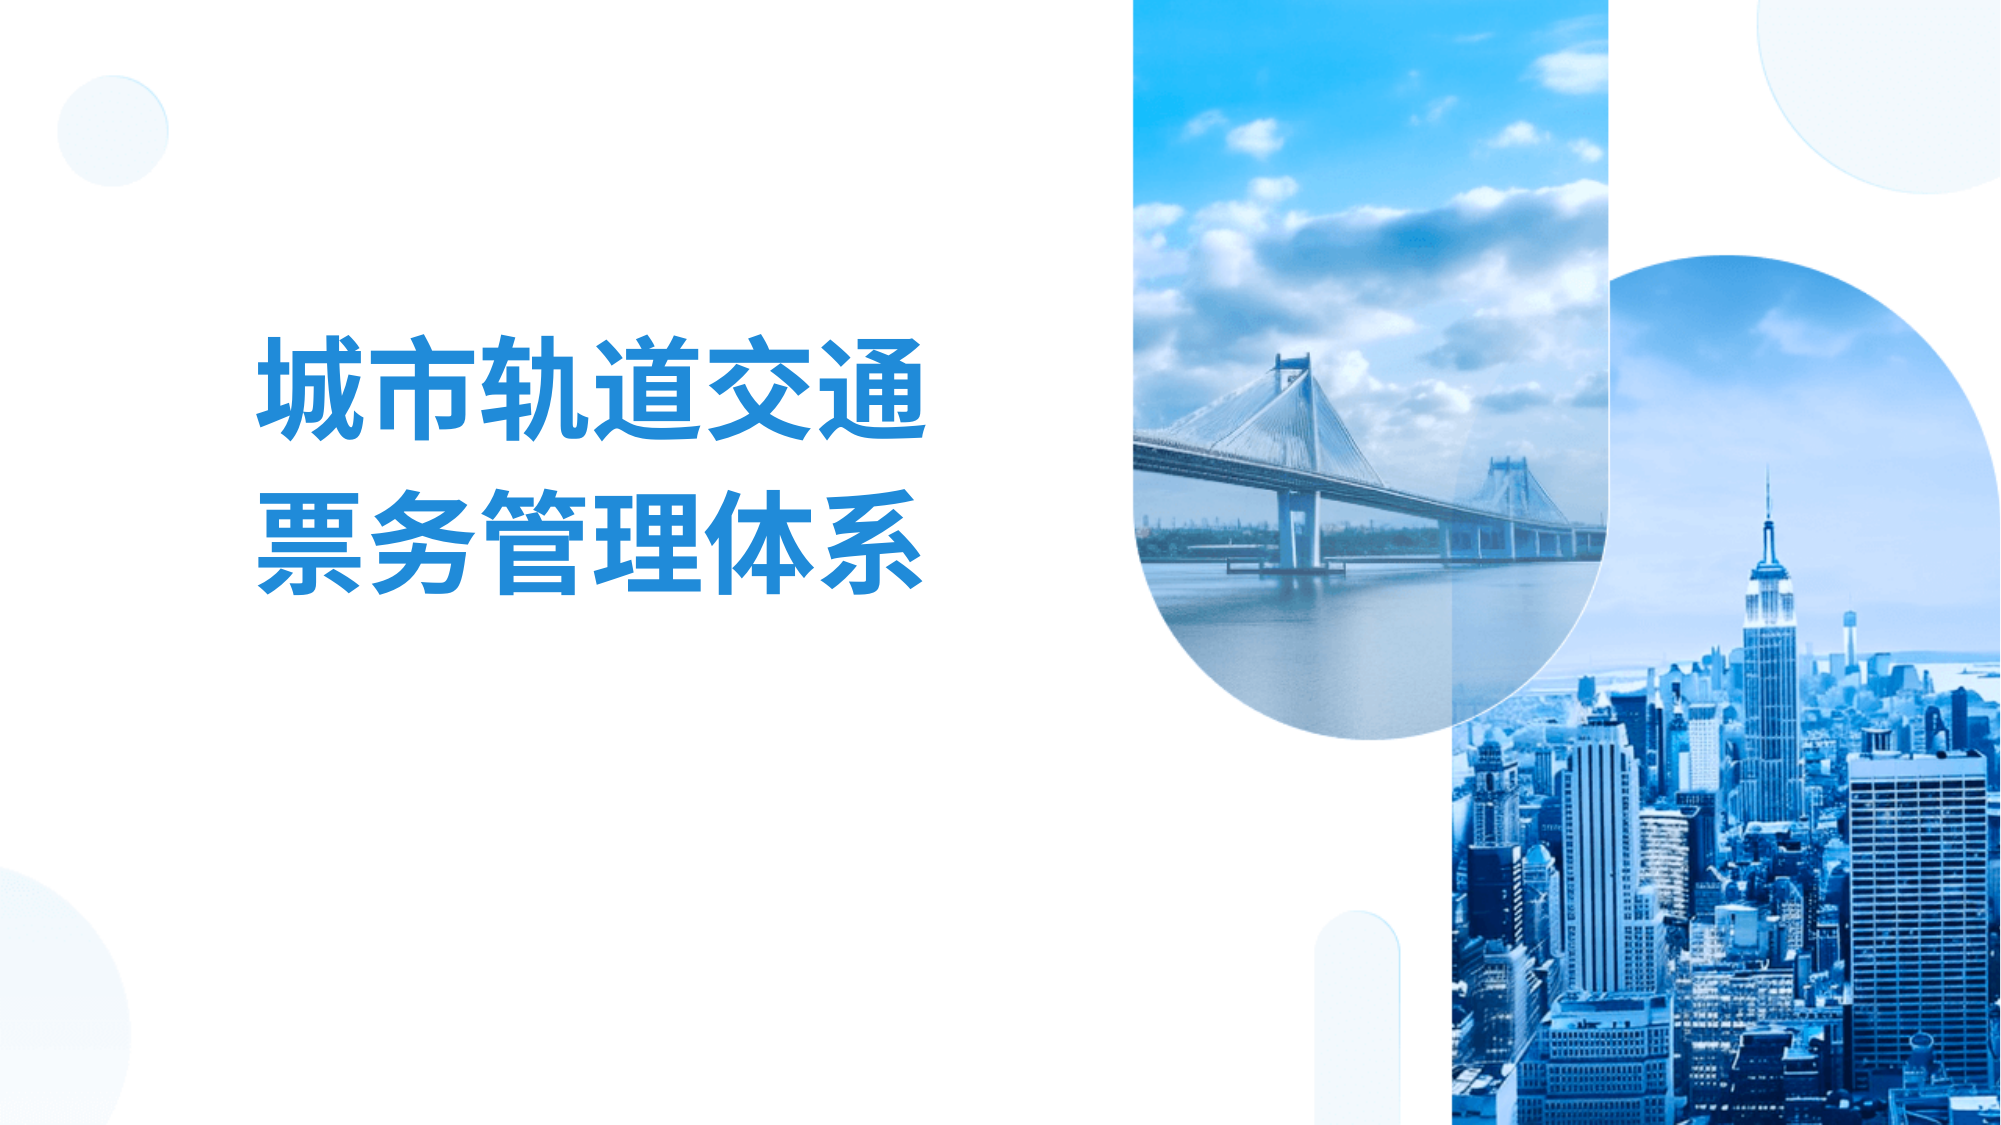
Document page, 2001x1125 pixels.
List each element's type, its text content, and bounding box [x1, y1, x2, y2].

text_box 城市轨道交通 票务管理体系 [103, 250, 1079, 813]
picture [0, 0, 2001, 1125]
